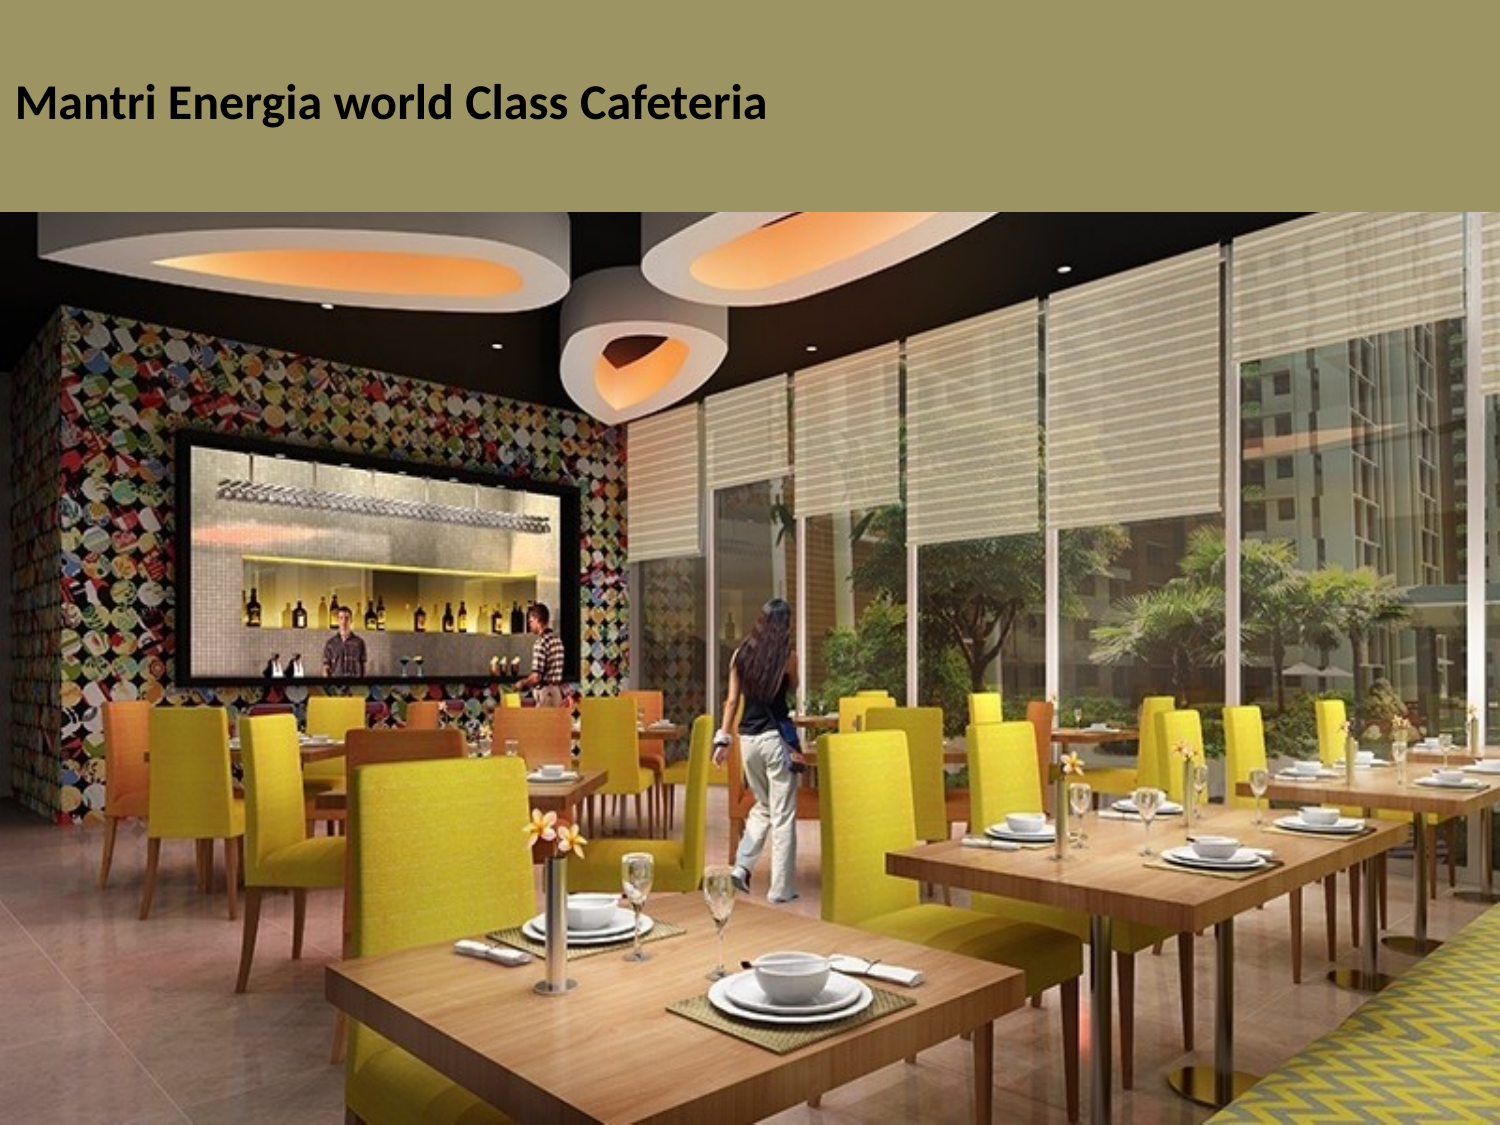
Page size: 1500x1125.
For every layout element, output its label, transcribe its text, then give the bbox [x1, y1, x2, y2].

picture [0, 212, 1500, 1125]
text_box Mantri Energia world Class Cafeteria [0, 62, 1500, 212]
